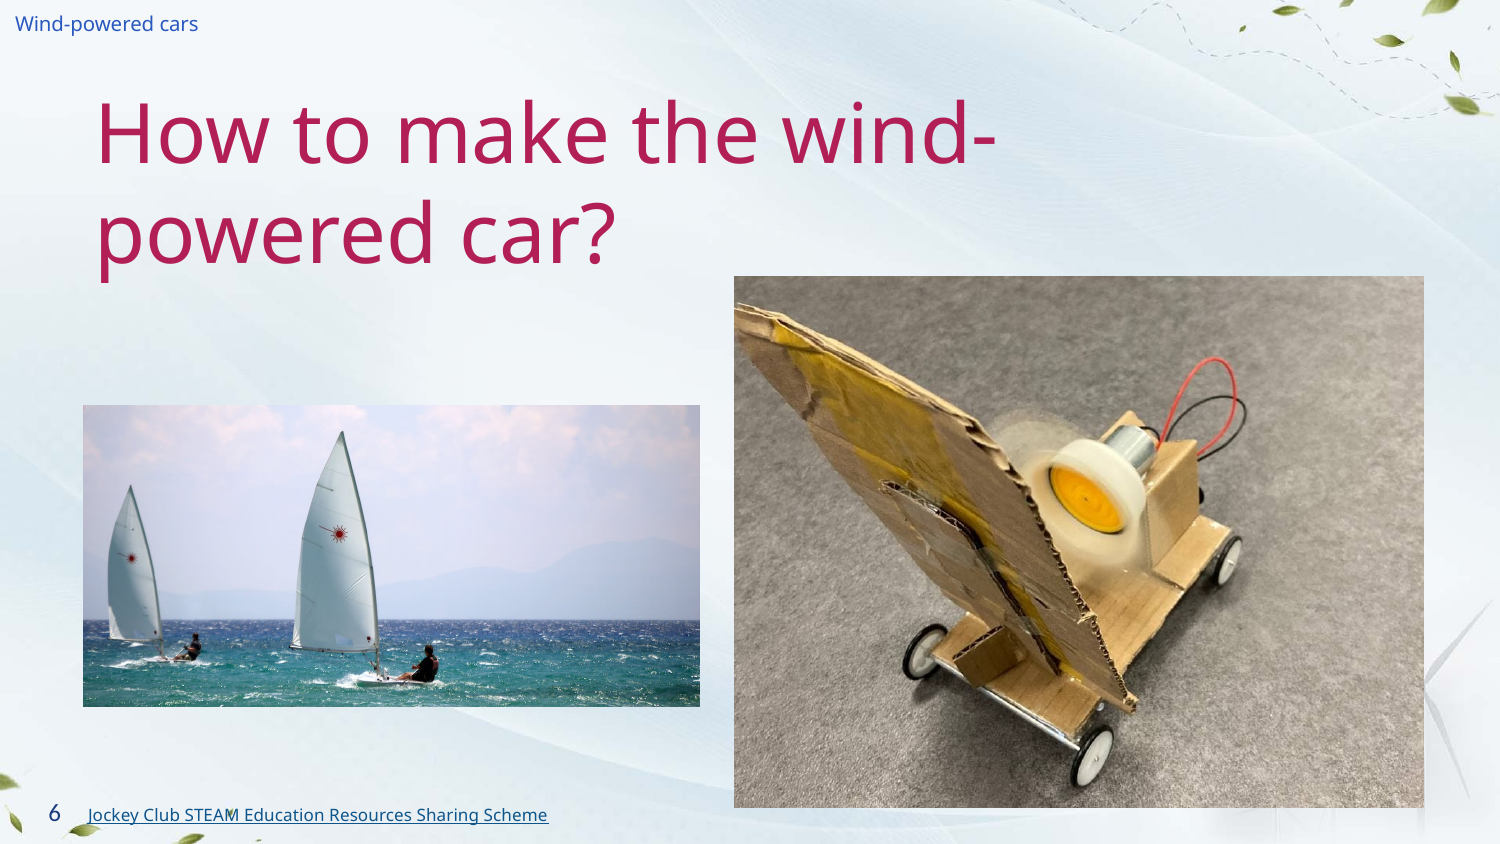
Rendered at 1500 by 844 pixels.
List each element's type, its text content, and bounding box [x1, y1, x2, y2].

title How to make the wind-powered car? [83, 75, 1141, 238]
picture [0, 0, 1500, 844]
